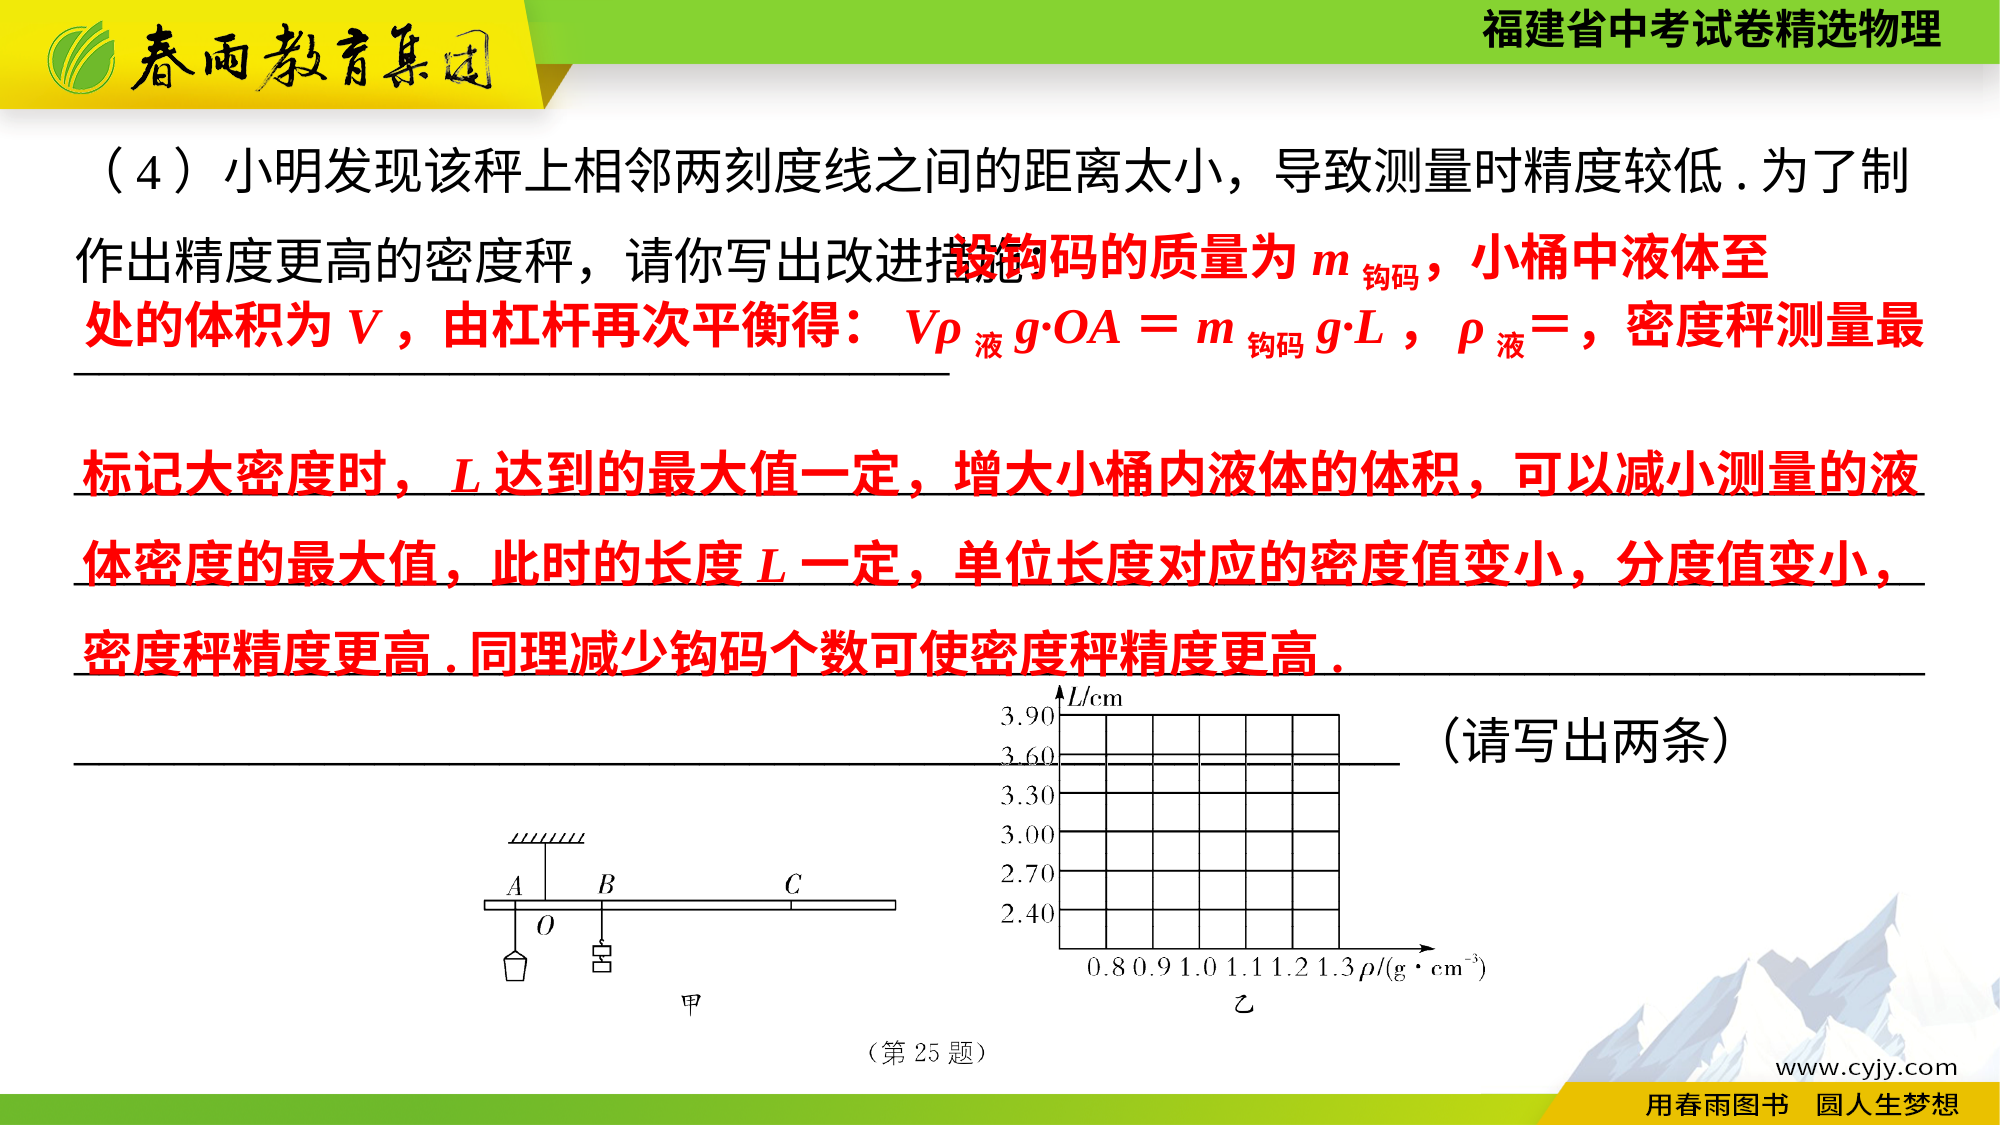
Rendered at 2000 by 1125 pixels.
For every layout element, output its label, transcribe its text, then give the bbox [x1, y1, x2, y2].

text_box 设钩码的质量为m钩码，小桶中液体至 标记大密度时，L达到的最大值一定，增大小桶内液体的体积，可以减小测量的液体密度的最大值，此时的长度L一定，单位长度对应的密度值变小，分度值变小，密度秤精度更高.同理减少钩码个数可使密度秤精度更高. [68, 184, 1935, 690]
list （4）小明发现该秤上相邻两刻度线之间的距离太小，导致测量时精度较低.为了制作出精度更高的密度秤，请你写出改进措施：___________________________________ __________________________________________________________________________ _________________________________________________________________________________________________________________________________________________________________________________________________________（请写出两条） [59, 101, 1944, 693]
picture [0, 0, 2000, 1125]
